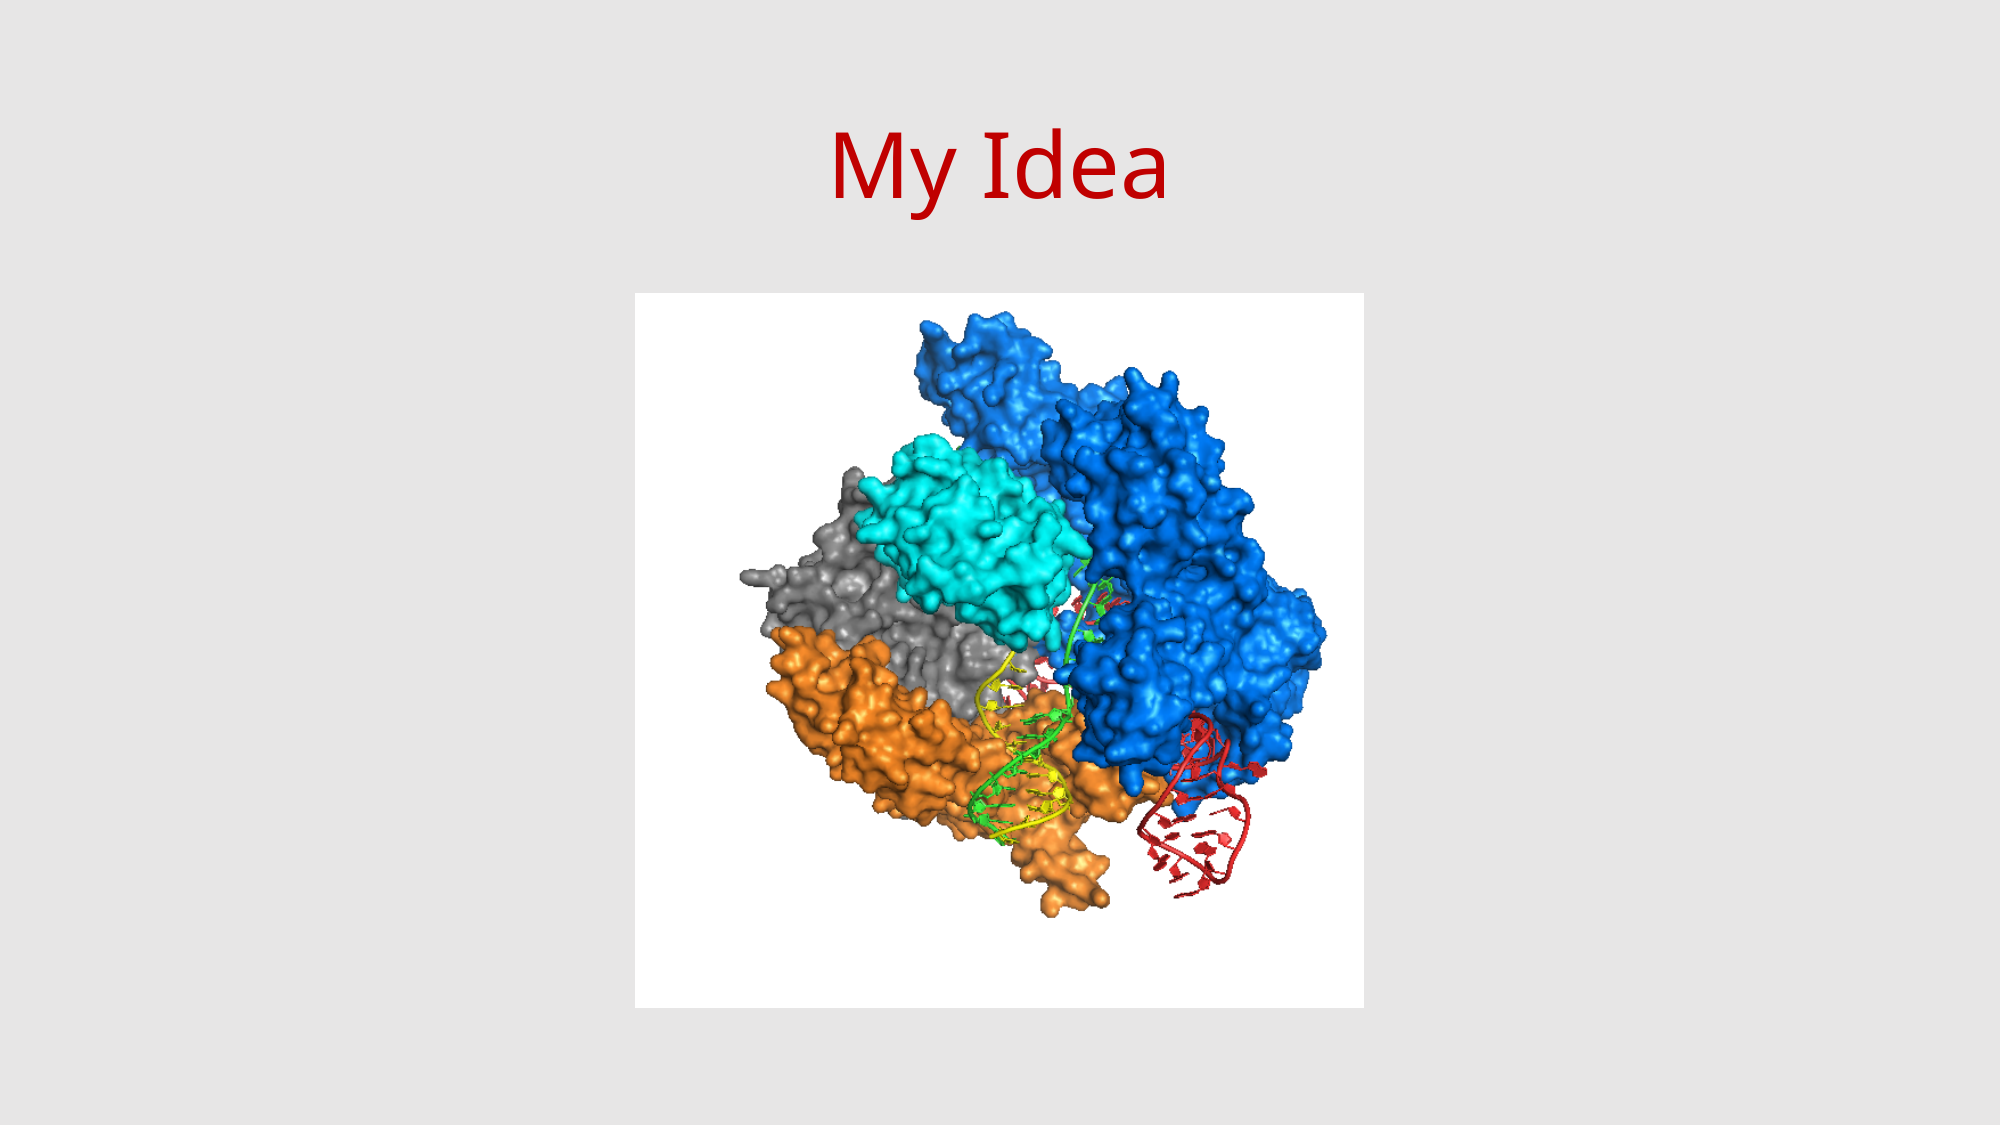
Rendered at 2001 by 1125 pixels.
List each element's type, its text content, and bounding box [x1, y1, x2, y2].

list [635, 293, 1364, 1008]
title My Idea [137, 59, 1863, 278]
